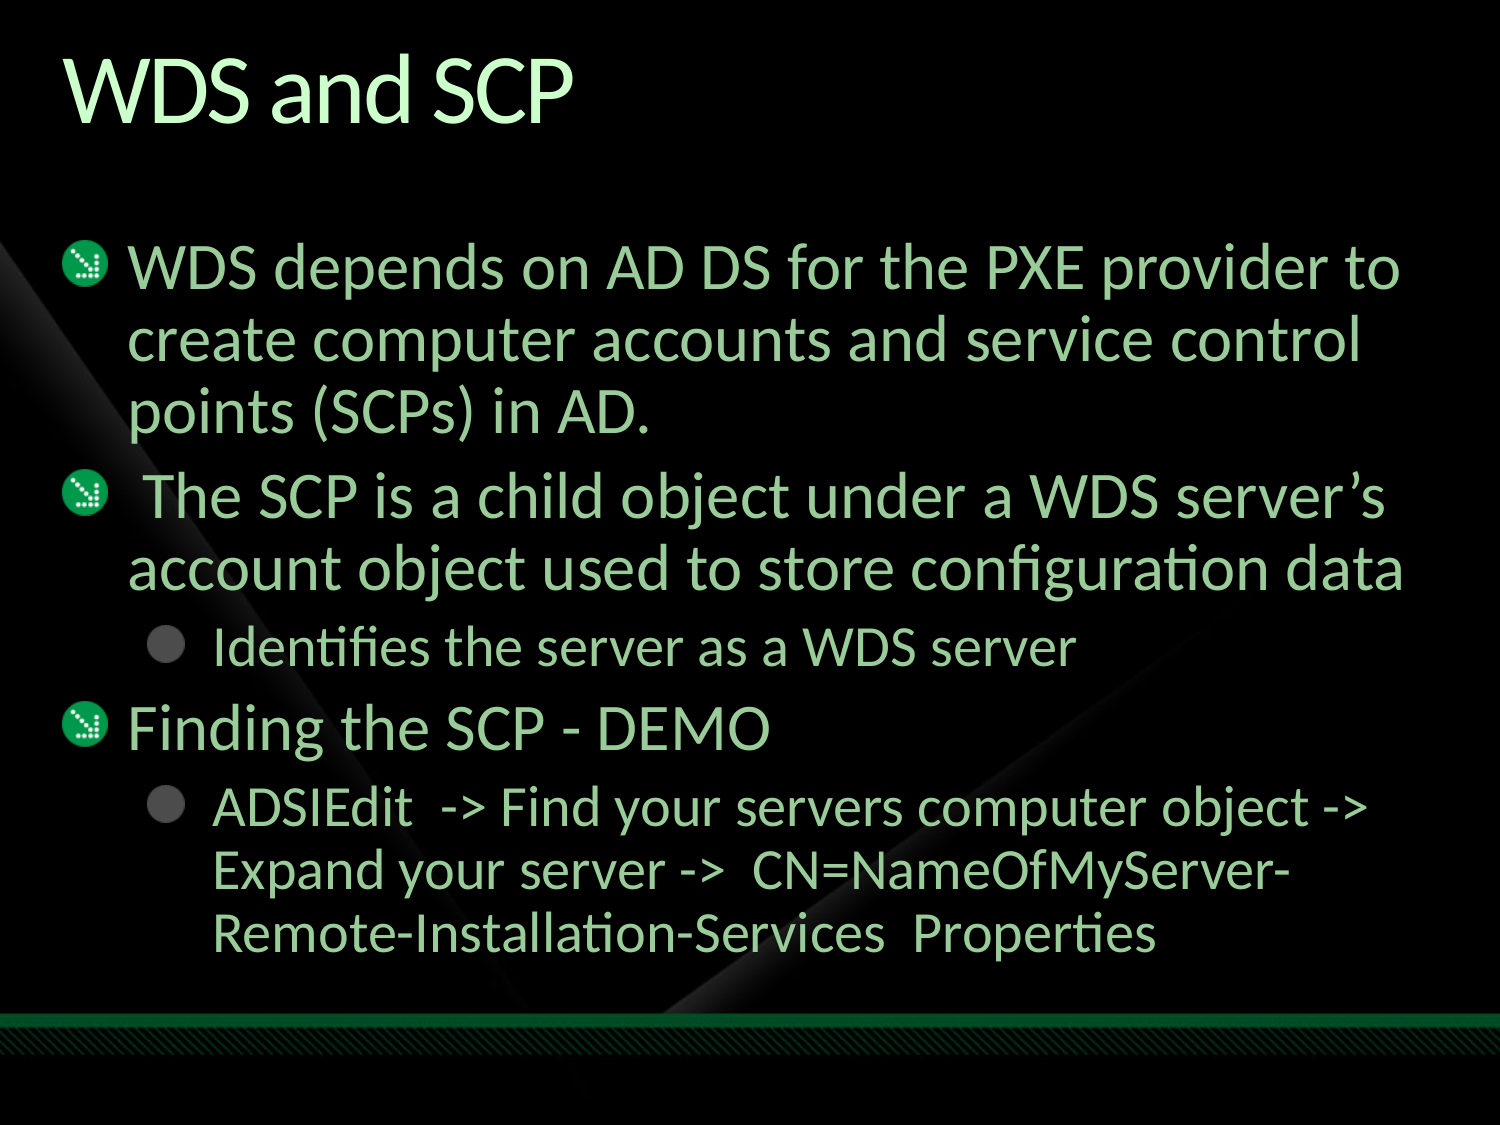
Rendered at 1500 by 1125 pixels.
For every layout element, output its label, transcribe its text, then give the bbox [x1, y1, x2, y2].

list WDS depends on AD DS for the PXE provider to create computer accounts and service control points (SCPs) in AD. The SCP is a child object under a WDS server’s account object used to store configuration data Identifies the server as a WDS server Finding the SCP - DEMO ADSIEdit -> Find your servers computer object -> Expand your server -> CN=NameOfMyServer-Remote-Installation-Services Properties [62, 231, 1438, 980]
picture [0, 0, 1500, 1125]
title WDS and SCP [62, 37, 1438, 147]
